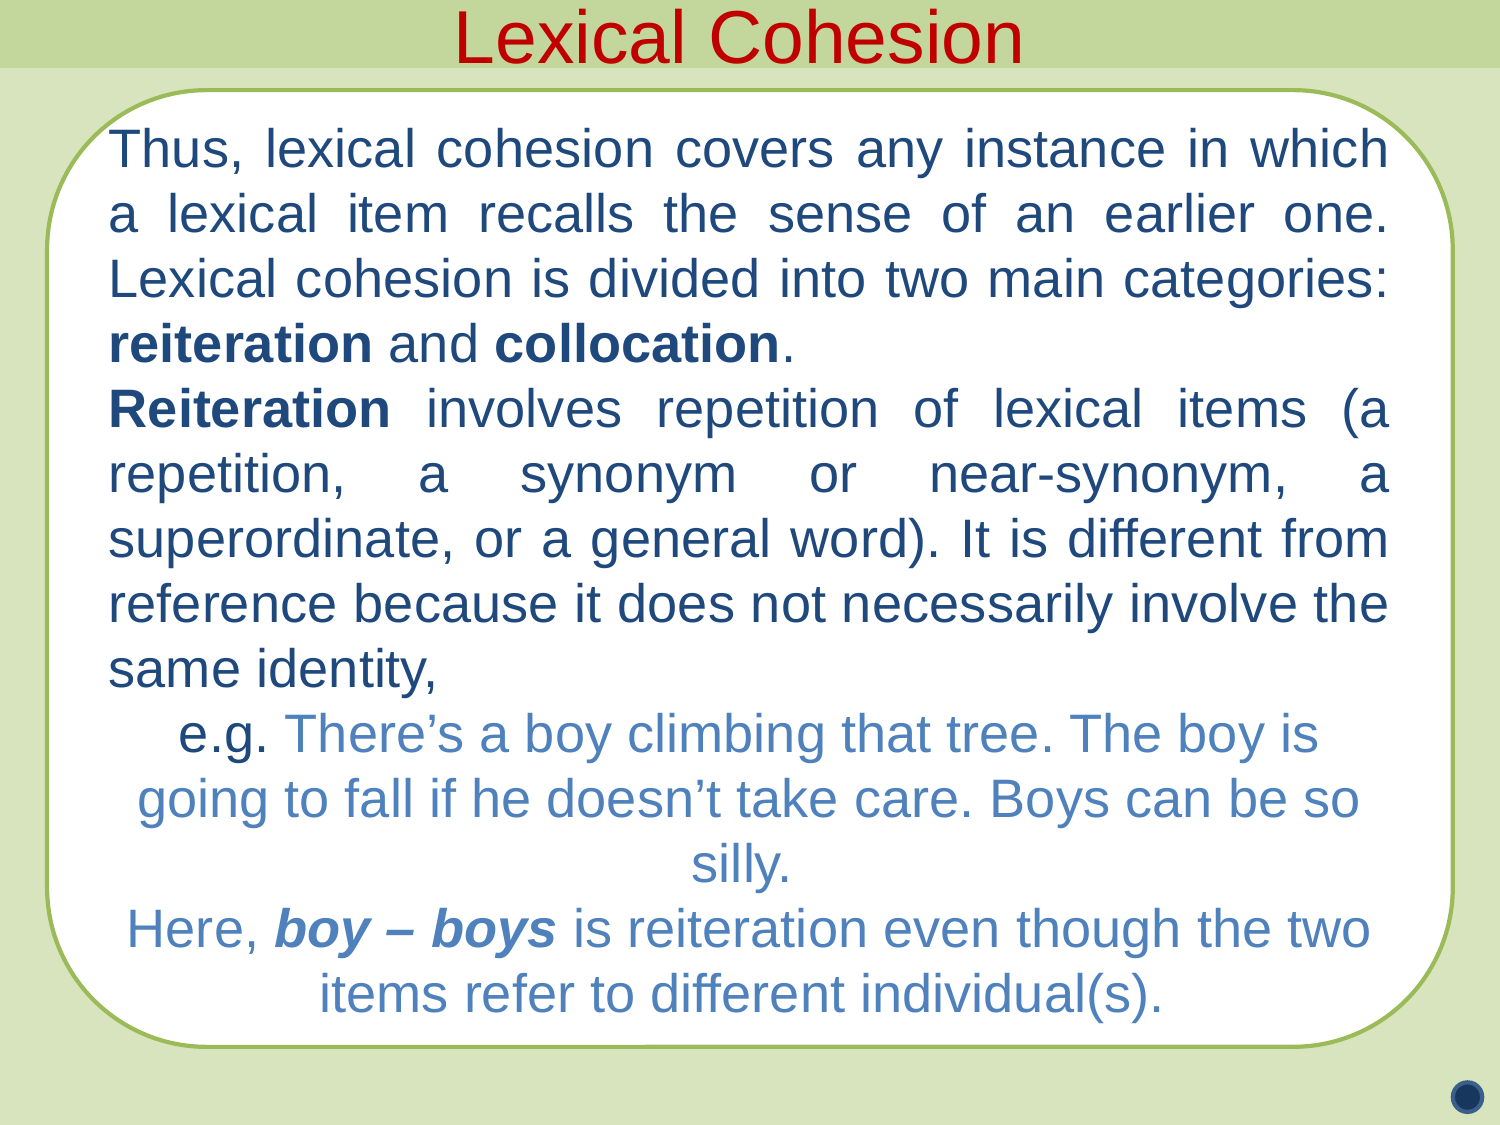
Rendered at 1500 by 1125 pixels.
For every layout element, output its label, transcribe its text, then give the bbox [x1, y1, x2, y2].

text_box Lexical Cohesion [0, 0, 1500, 68]
text_box Thus, lexical cohesion covers any instance in which a lexical item recalls the sense of an earlier one. Lexical cohesion is divided into two main categories: reiteration and collocation. Reiteration involves repetition of lexical items (a repetition, a synonym or near-synonym, a superordinate, or a general word). It is different from reference because it does not necessarily involve the same identity, e.g. There’s a boy climbing that tree. The boy is going to fall if he doesn’t take care. Boys can be so silly. Here, boy – boys is reiteration even though the two items refer to different individual(s). [44, 88, 1455, 1049]
text_box [1450, 1080, 1485, 1115]
